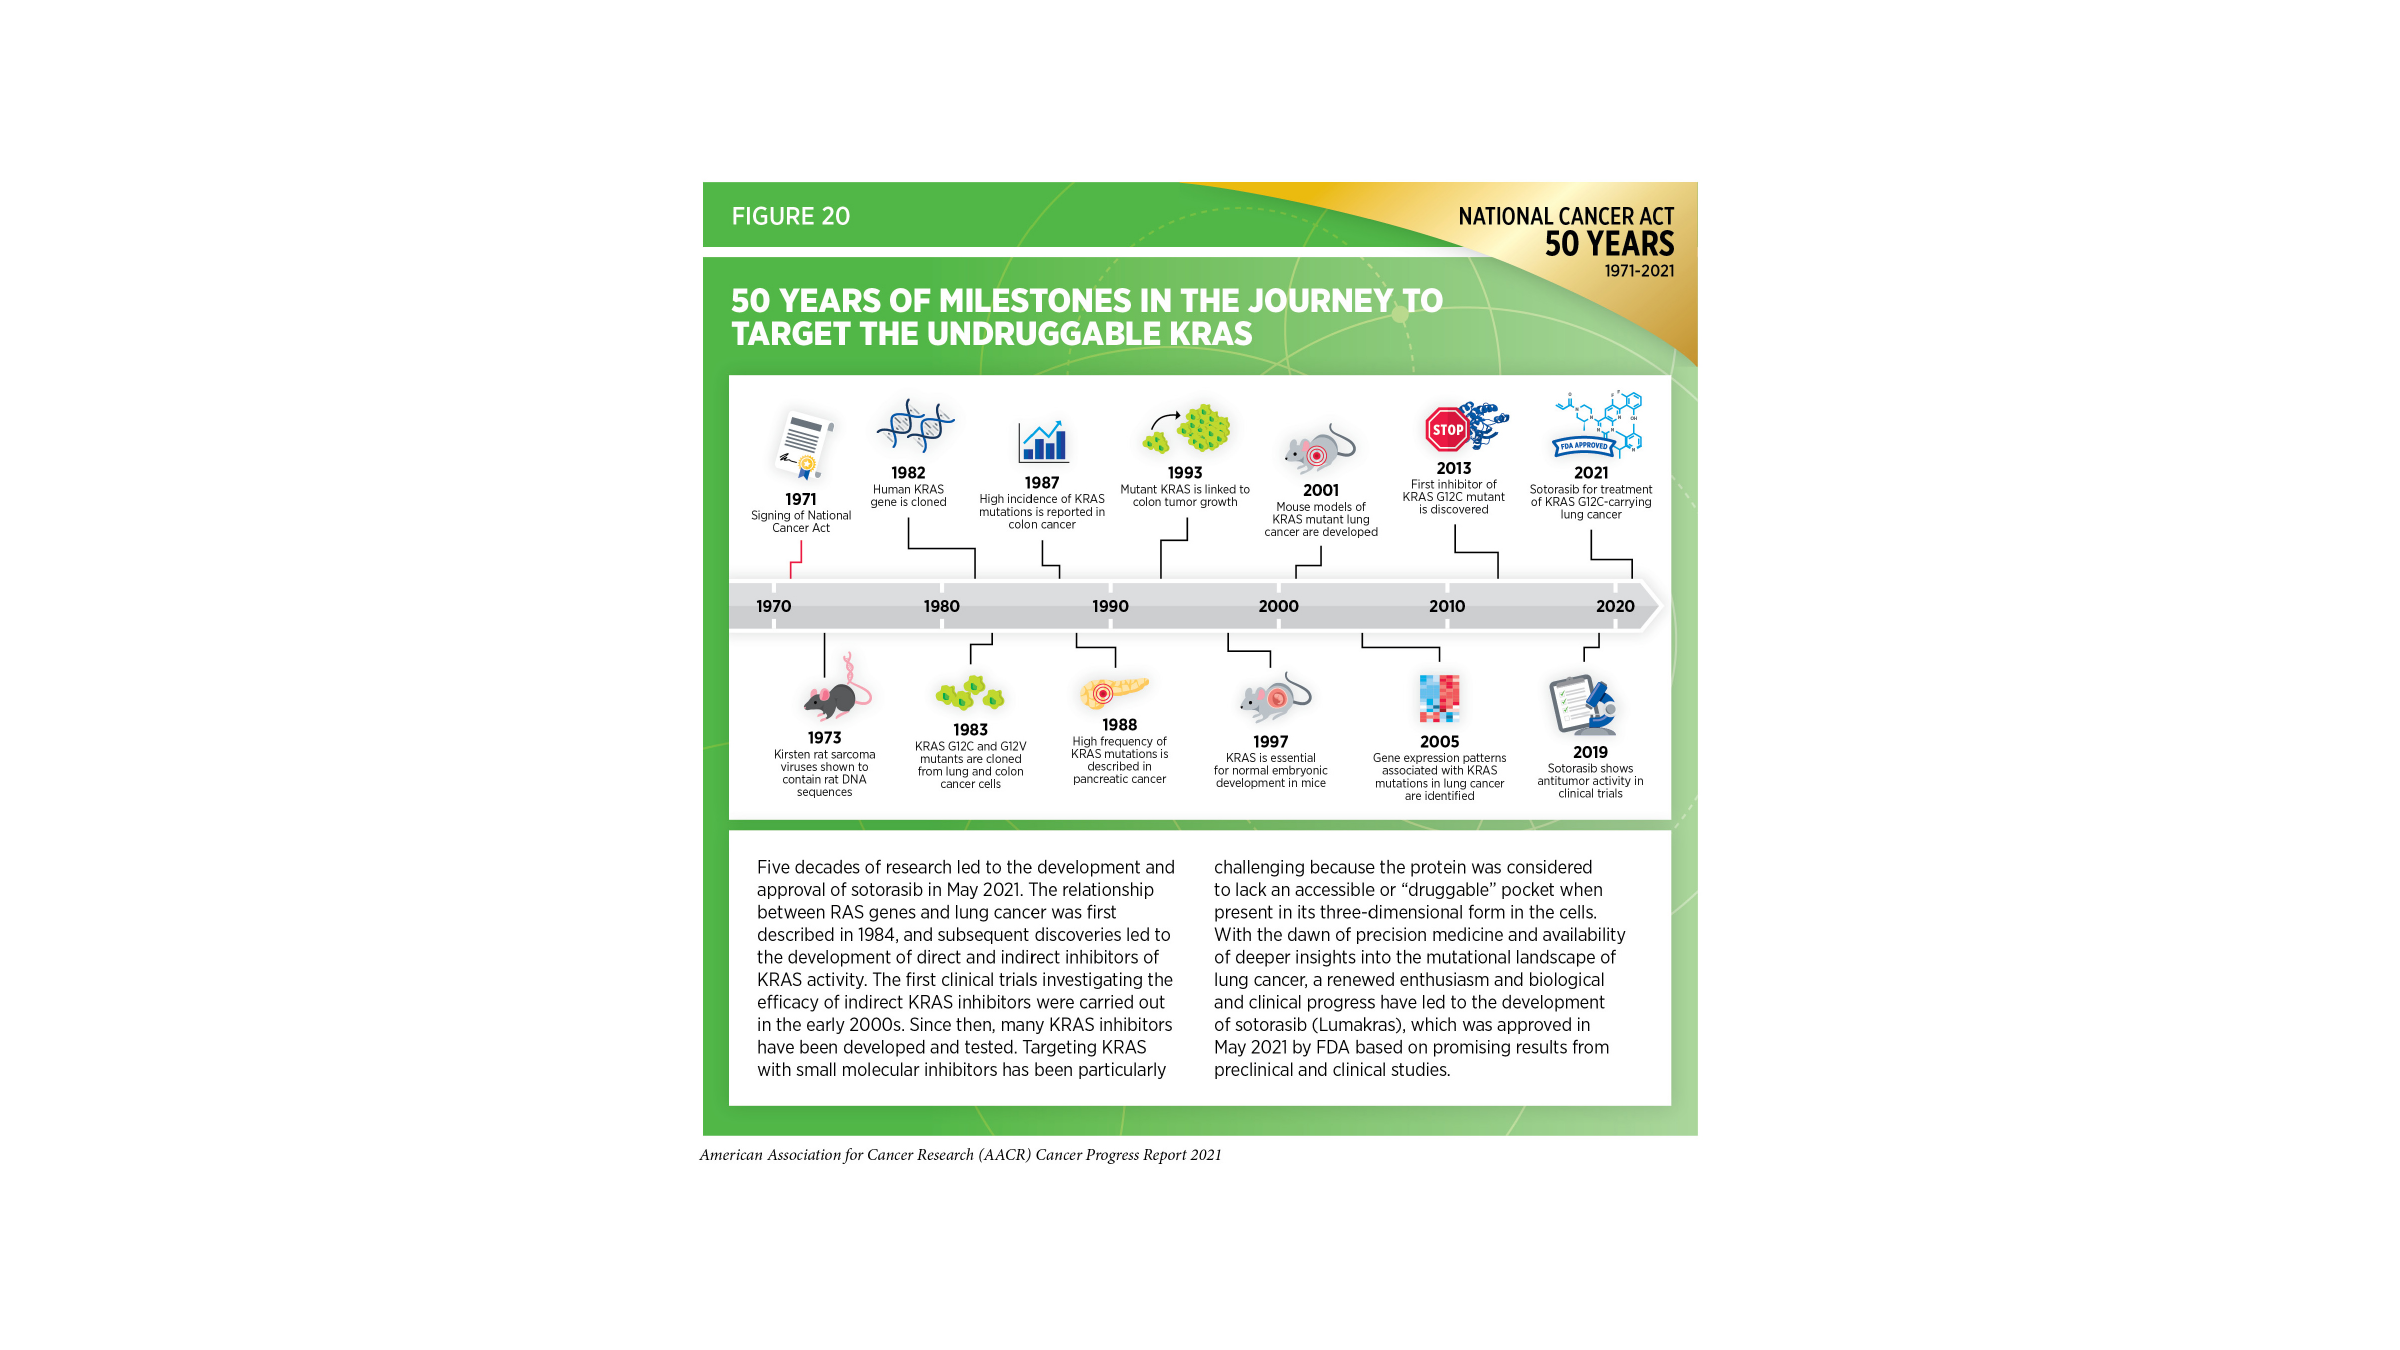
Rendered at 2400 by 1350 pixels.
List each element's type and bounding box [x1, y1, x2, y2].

picture [693, 172, 1707, 1178]
